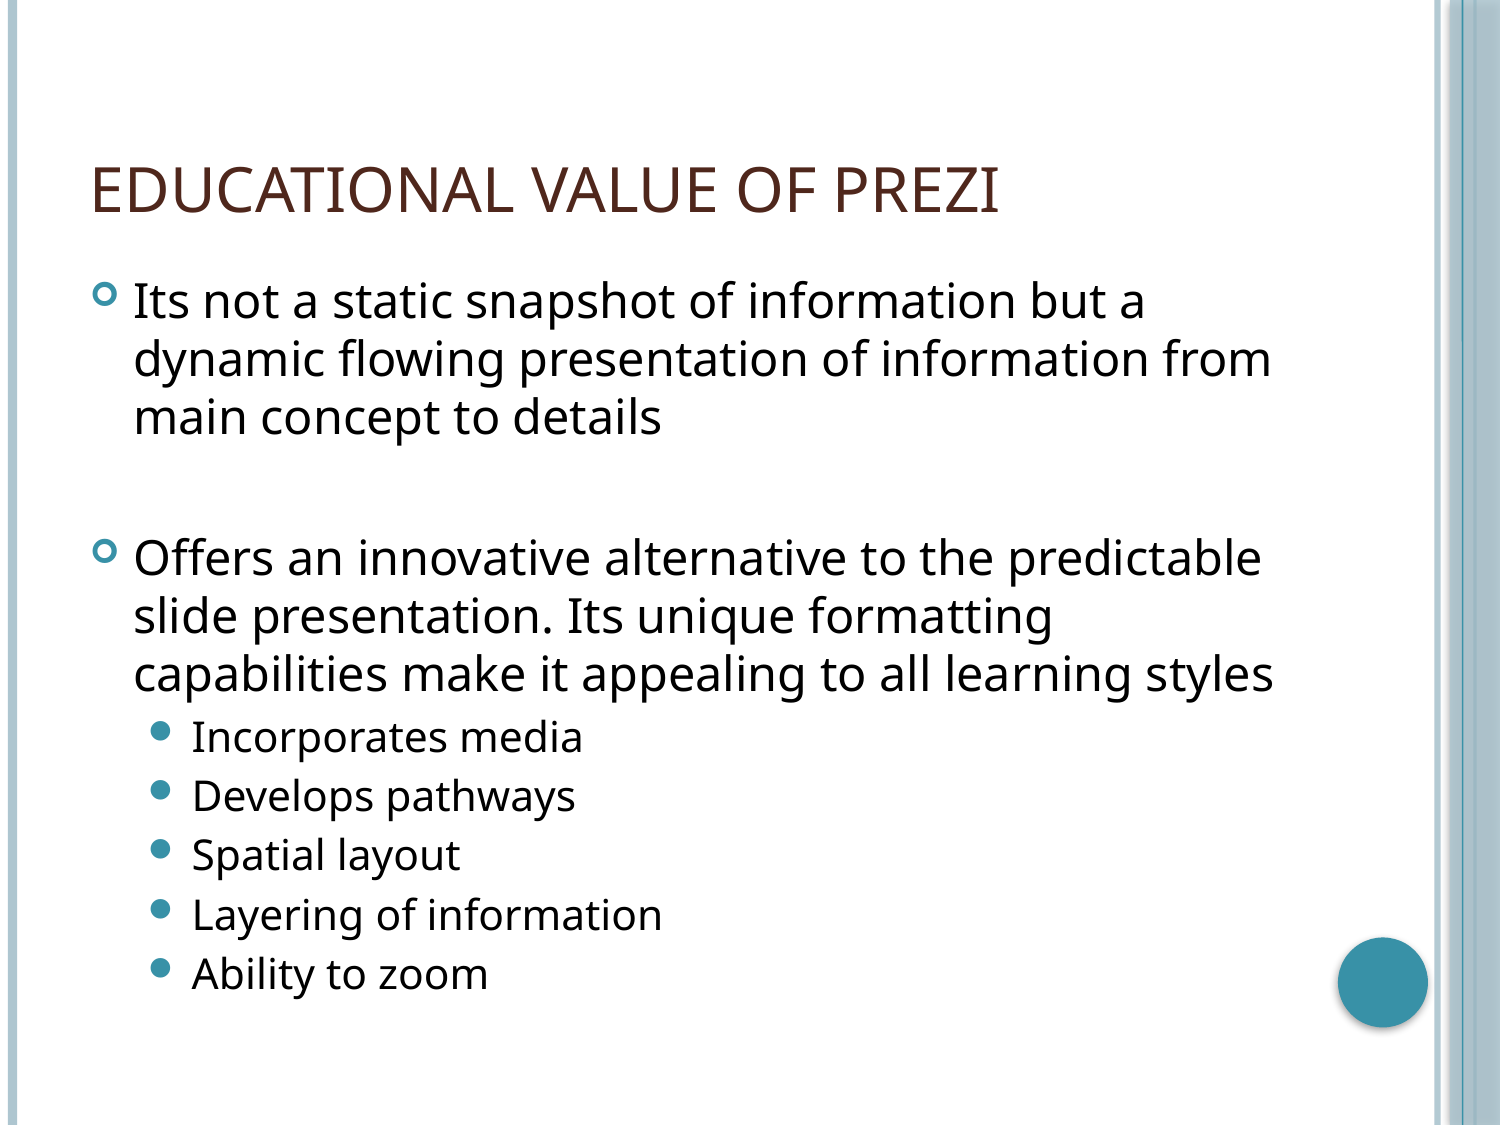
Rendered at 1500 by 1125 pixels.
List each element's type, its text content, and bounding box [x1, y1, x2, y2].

title Educational Value of Prezi [75, 45, 1300, 233]
list Its not a static snapshot of information but a dynamic flowing presentation of information from main concept to details Offers an innovative alternative to the predictable slide presentation. Its unique formatting capabilities make it appealing to all learning styles Incorporates media Develops pathways Spatial layout Layering of information Ability to zoom [75, 262, 1300, 1062]
